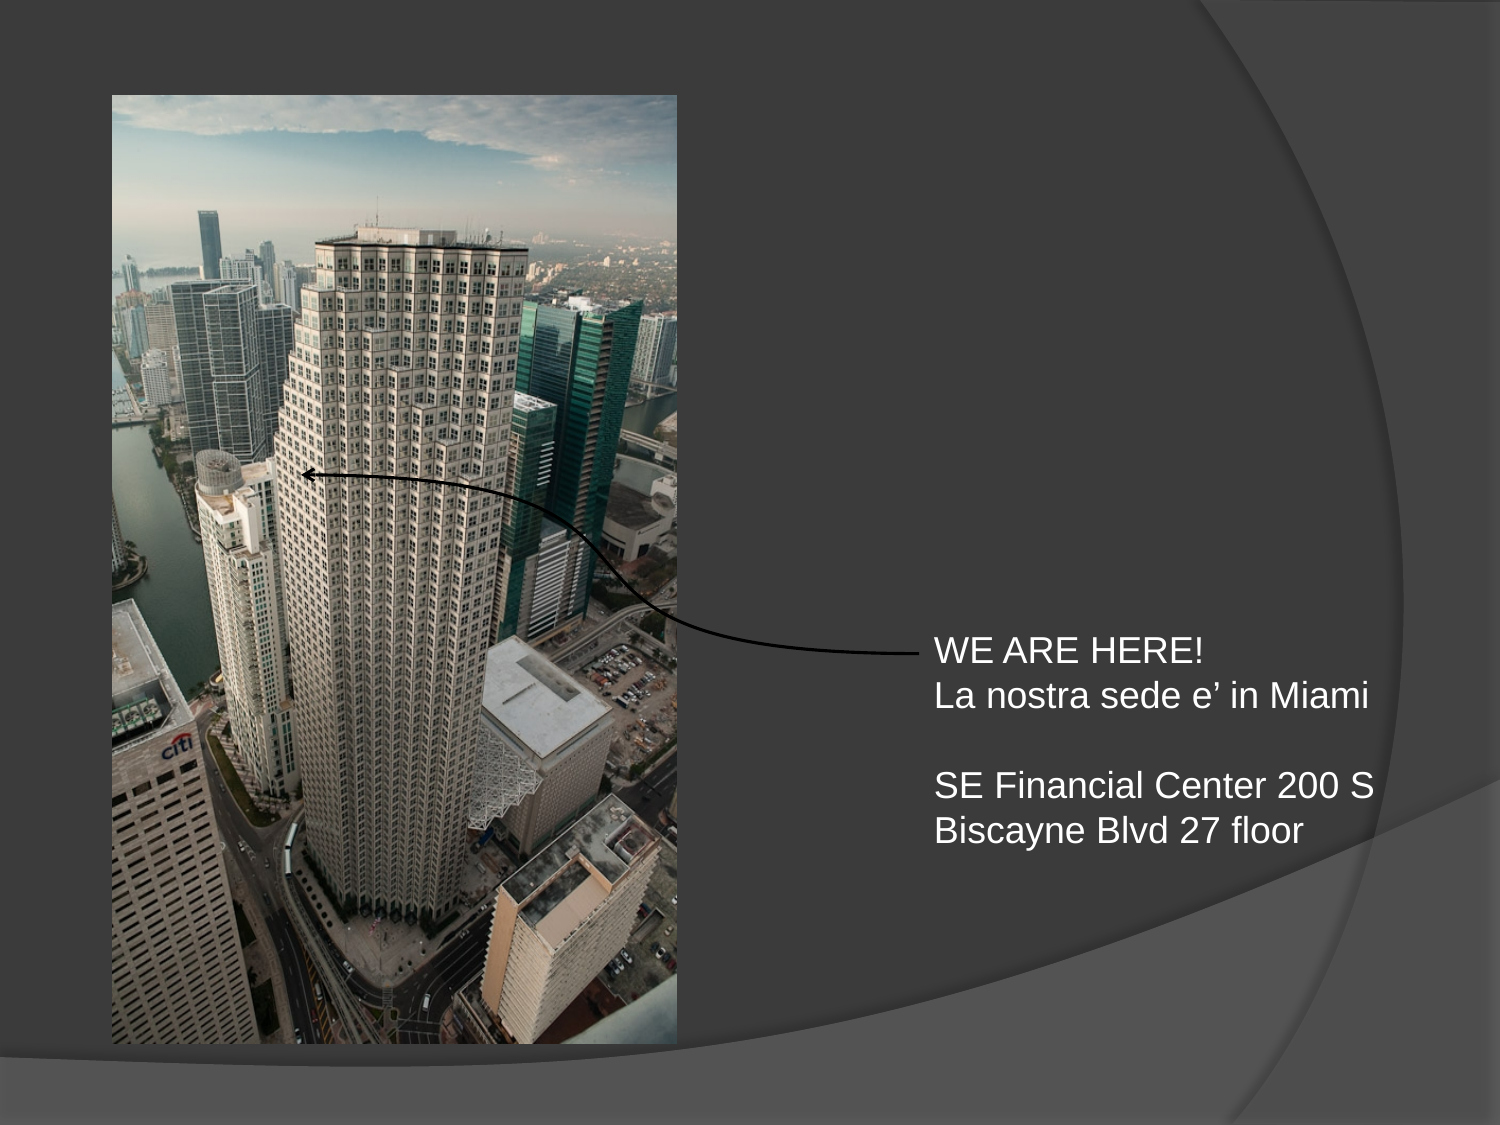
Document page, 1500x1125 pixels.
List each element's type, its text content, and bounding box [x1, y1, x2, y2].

text_box WE ARE HERE! La nostra sede e’ in Miami SE Financial Center 200 S Biscayne Blvd 27 floor [919, 618, 1424, 858]
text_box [300, 474, 920, 654]
picture [111, 95, 677, 1045]
